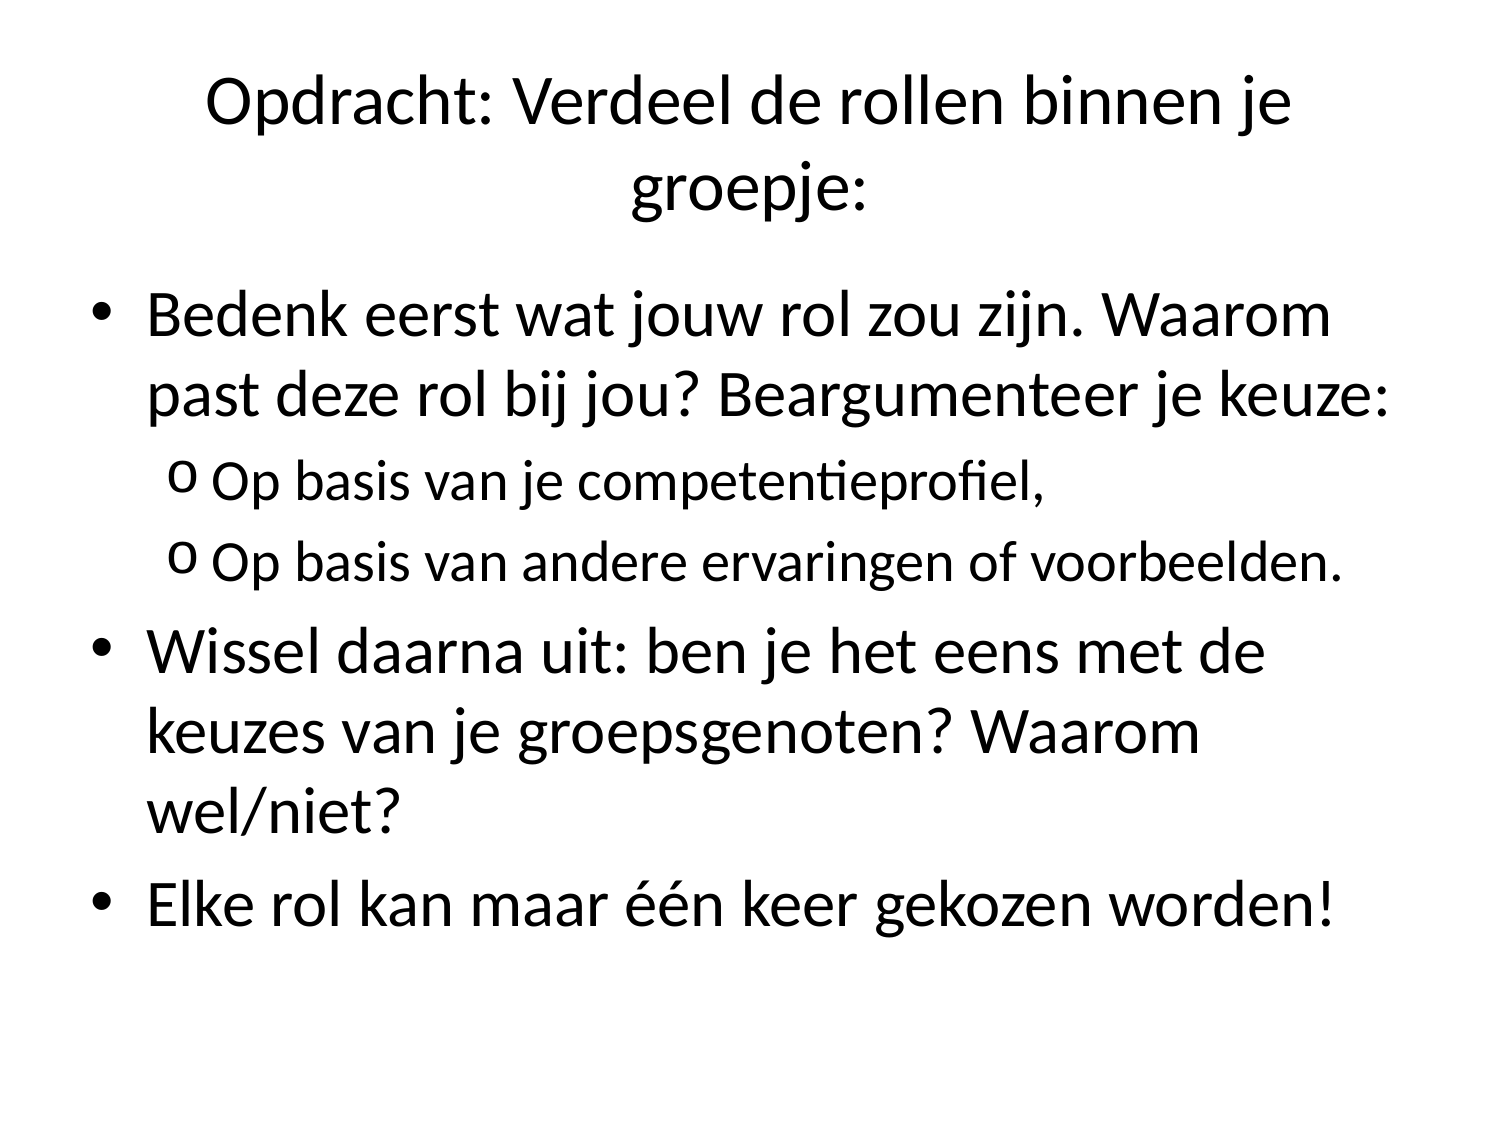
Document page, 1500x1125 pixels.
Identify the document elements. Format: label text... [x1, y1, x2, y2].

list Bedenk eerst wat jouw rol zou zijn. Waarom past deze rol bij jou? Beargumenteer je keuze: Op basis van je competentieprofiel, Op basis van andere ervaringen of voorbeelden. Wissel daarna uit: ben je het eens met de keuzes van je groepsgenoten? Waarom wel/niet? Elke rol kan maar één keer gekozen worden! [75, 262, 1425, 1005]
title Opdracht: Verdeel de rollen binnen je groepje: [75, 45, 1425, 233]
